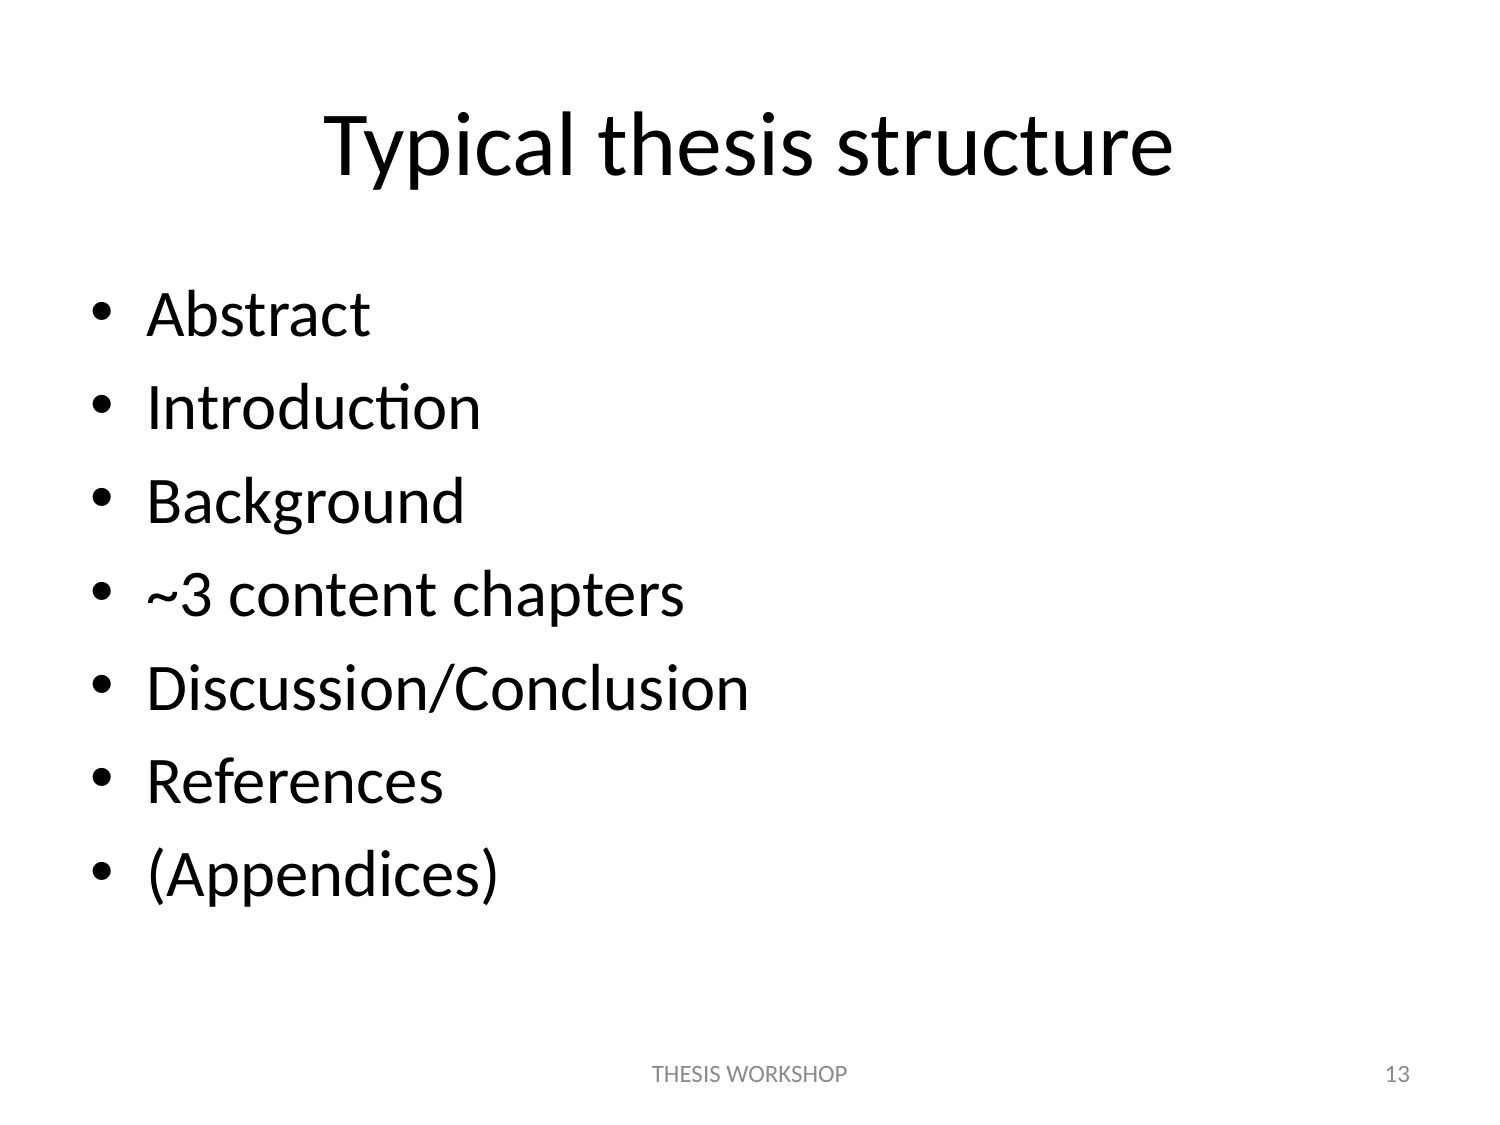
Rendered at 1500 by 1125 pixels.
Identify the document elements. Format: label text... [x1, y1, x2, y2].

title Typical thesis structure [75, 45, 1425, 233]
footer THESIS WORKSHOP [512, 1042, 988, 1103]
slide_number 13 [1074, 1042, 1425, 1103]
list Abstract Introduction Background ~3 content chapters Discussion/Conclusion References (Appendices) [75, 262, 1425, 1005]
